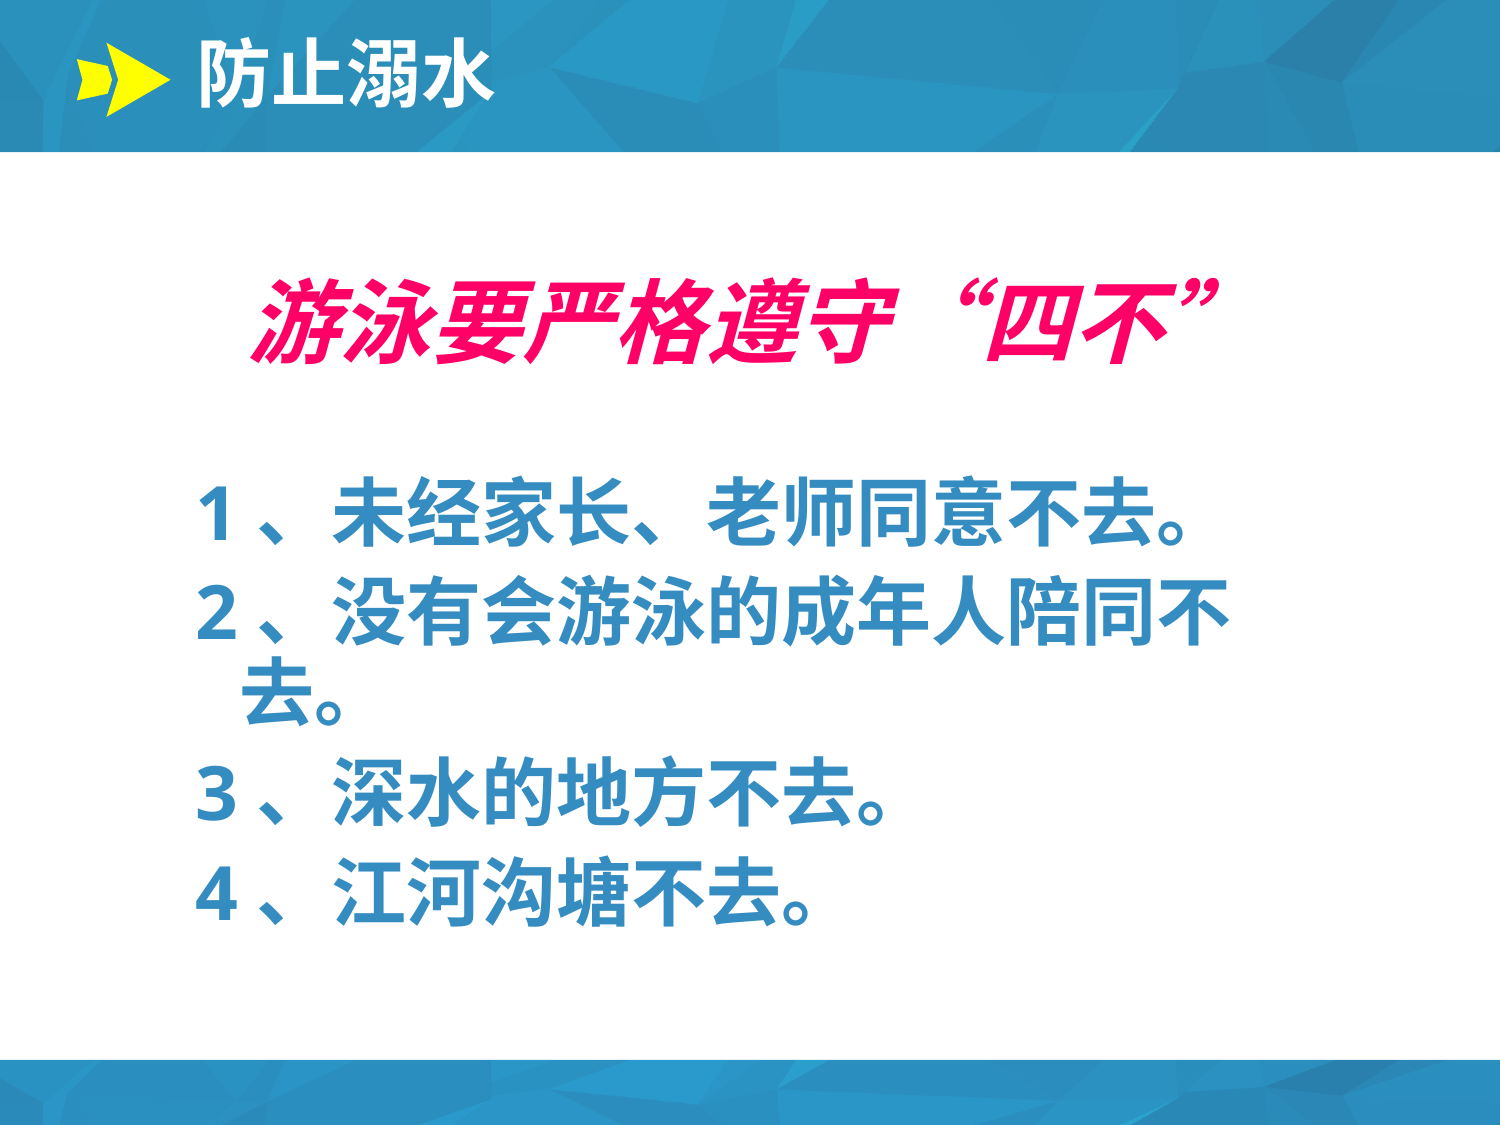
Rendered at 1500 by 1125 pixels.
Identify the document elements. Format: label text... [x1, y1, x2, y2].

text_box 游泳要严格遵守“四不” [76, 255, 1427, 385]
text_box 防止溺水 [182, 18, 512, 124]
list 1、未经家长、老师同意不去。 2、没有会游泳的成年人陪同不去。 3、深水的地方不去。 4、江河沟塘不去。 [180, 467, 1386, 896]
